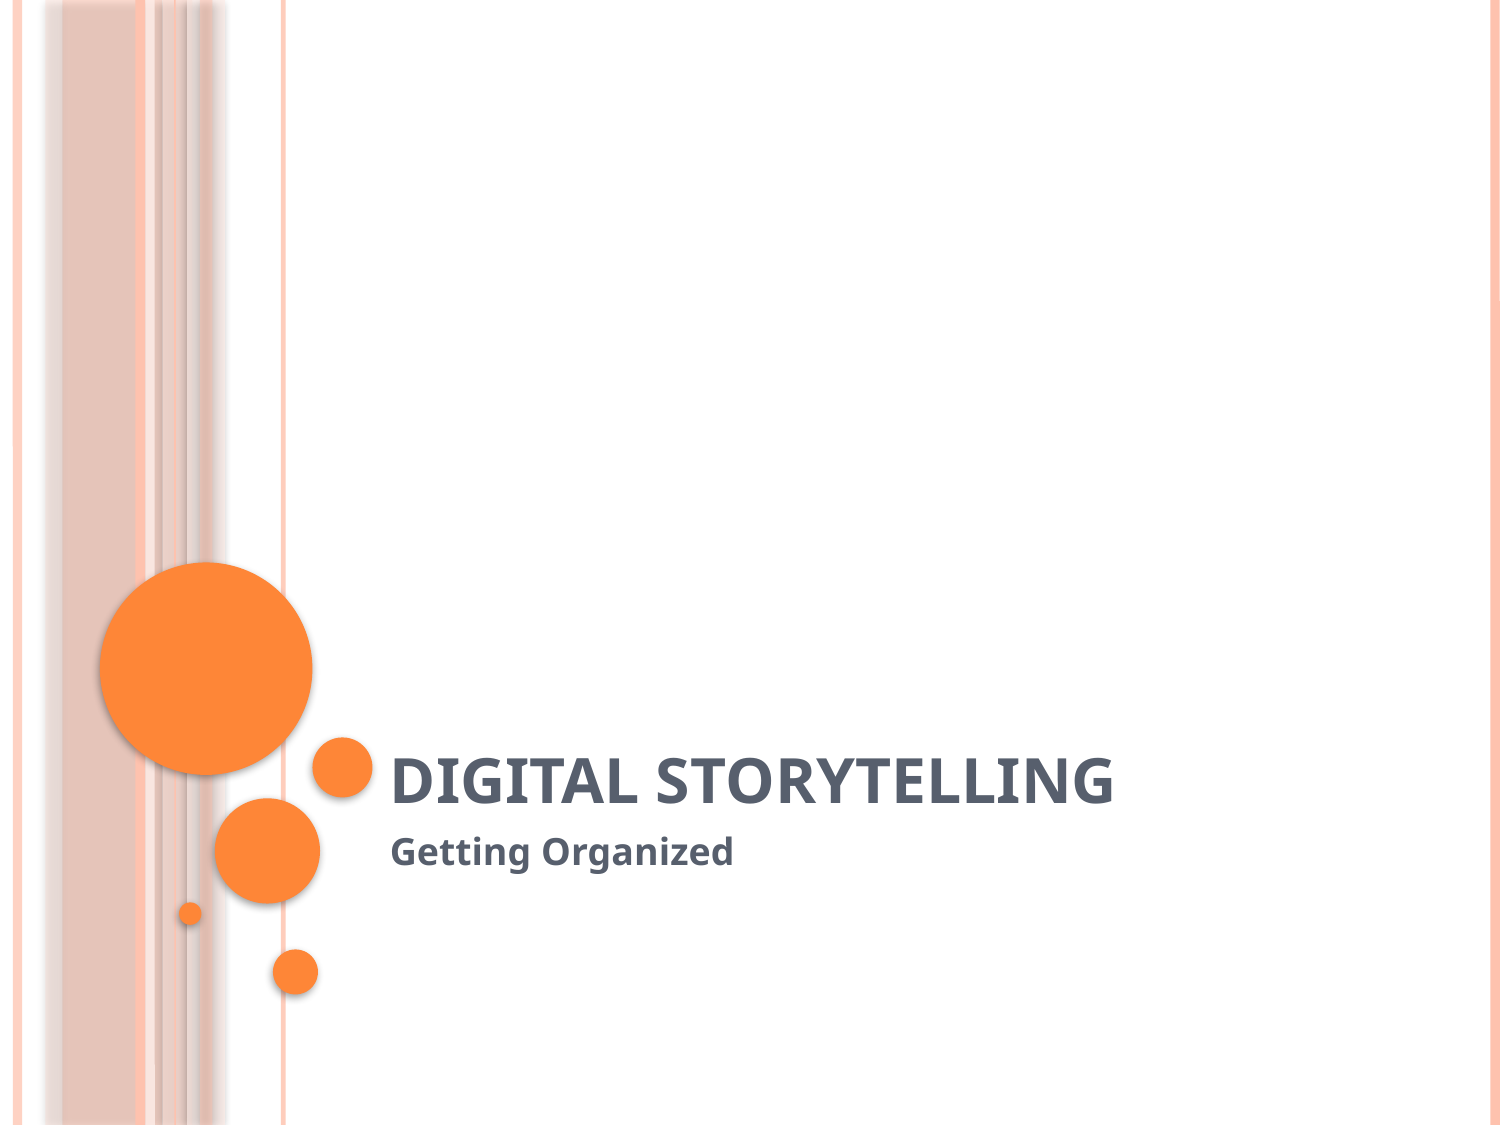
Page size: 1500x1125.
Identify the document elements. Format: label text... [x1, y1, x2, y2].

subtitle Getting Organized [375, 820, 1388, 1046]
title Digital Storytelling [375, 512, 1388, 820]
